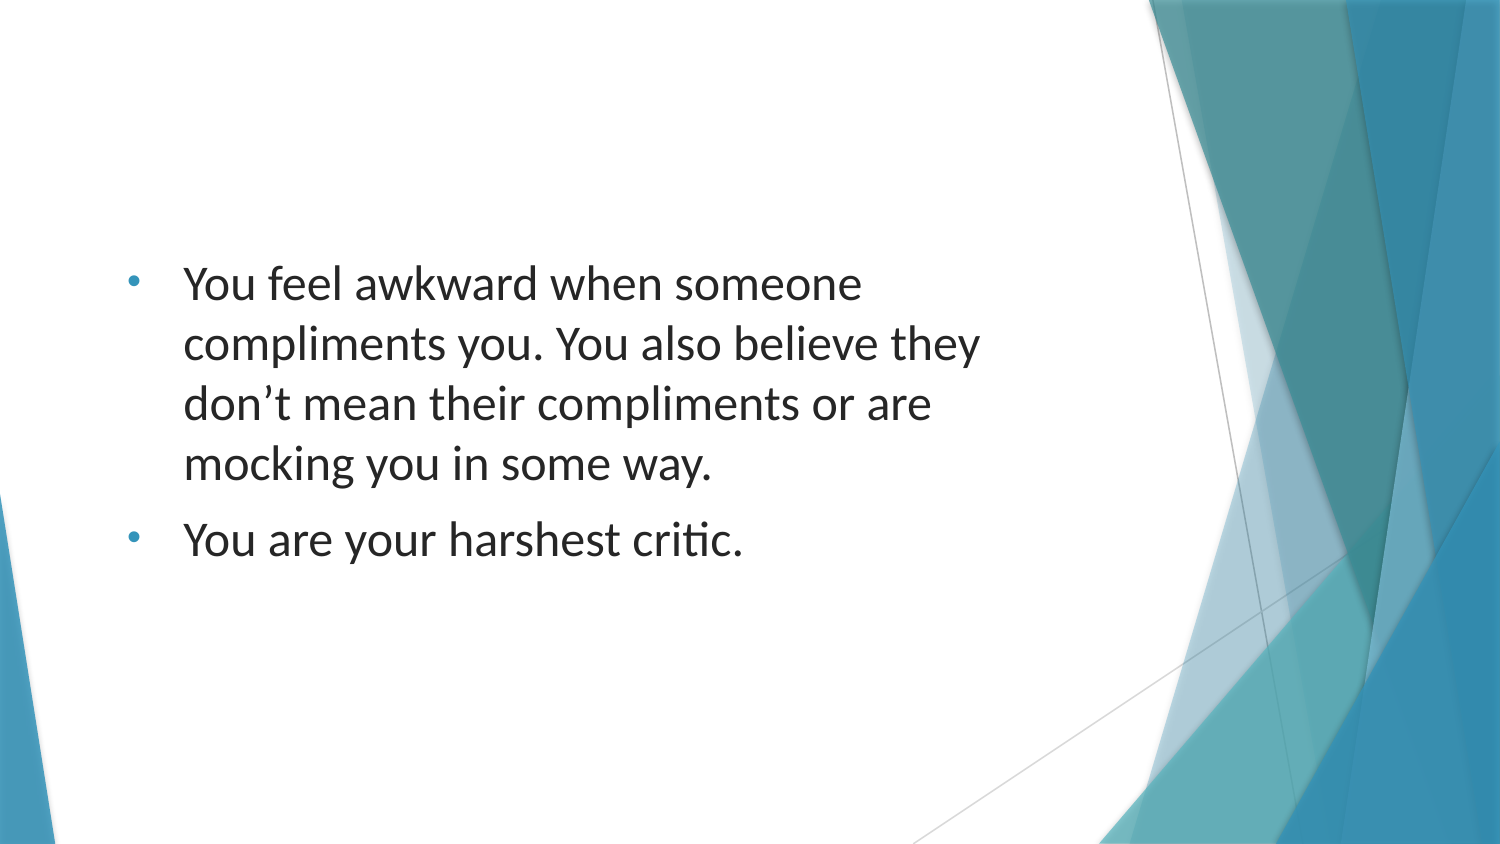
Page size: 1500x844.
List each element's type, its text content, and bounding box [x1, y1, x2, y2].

text_box You feel awkward when someone compliments you. You also believe they don’t mean their compliments or are mocking you in some way. You are your harshest critic. [112, 243, 1099, 670]
